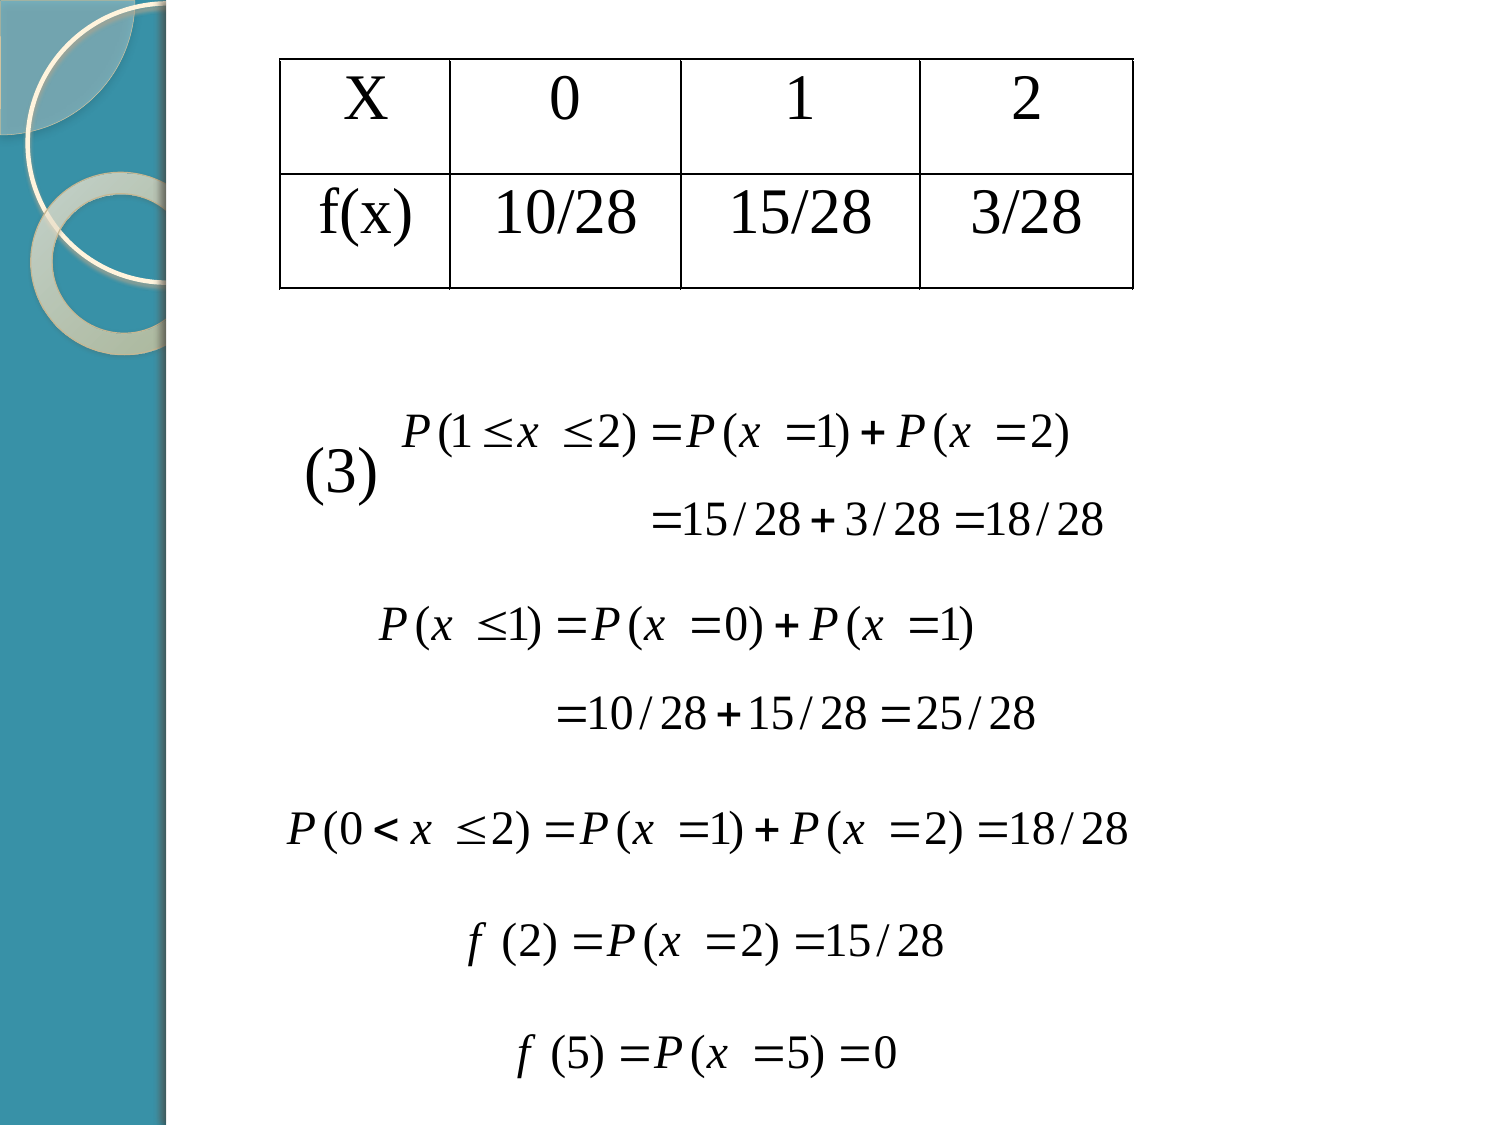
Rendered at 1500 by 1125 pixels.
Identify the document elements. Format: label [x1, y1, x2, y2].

text_box [0, 58, 1500, 1125]
